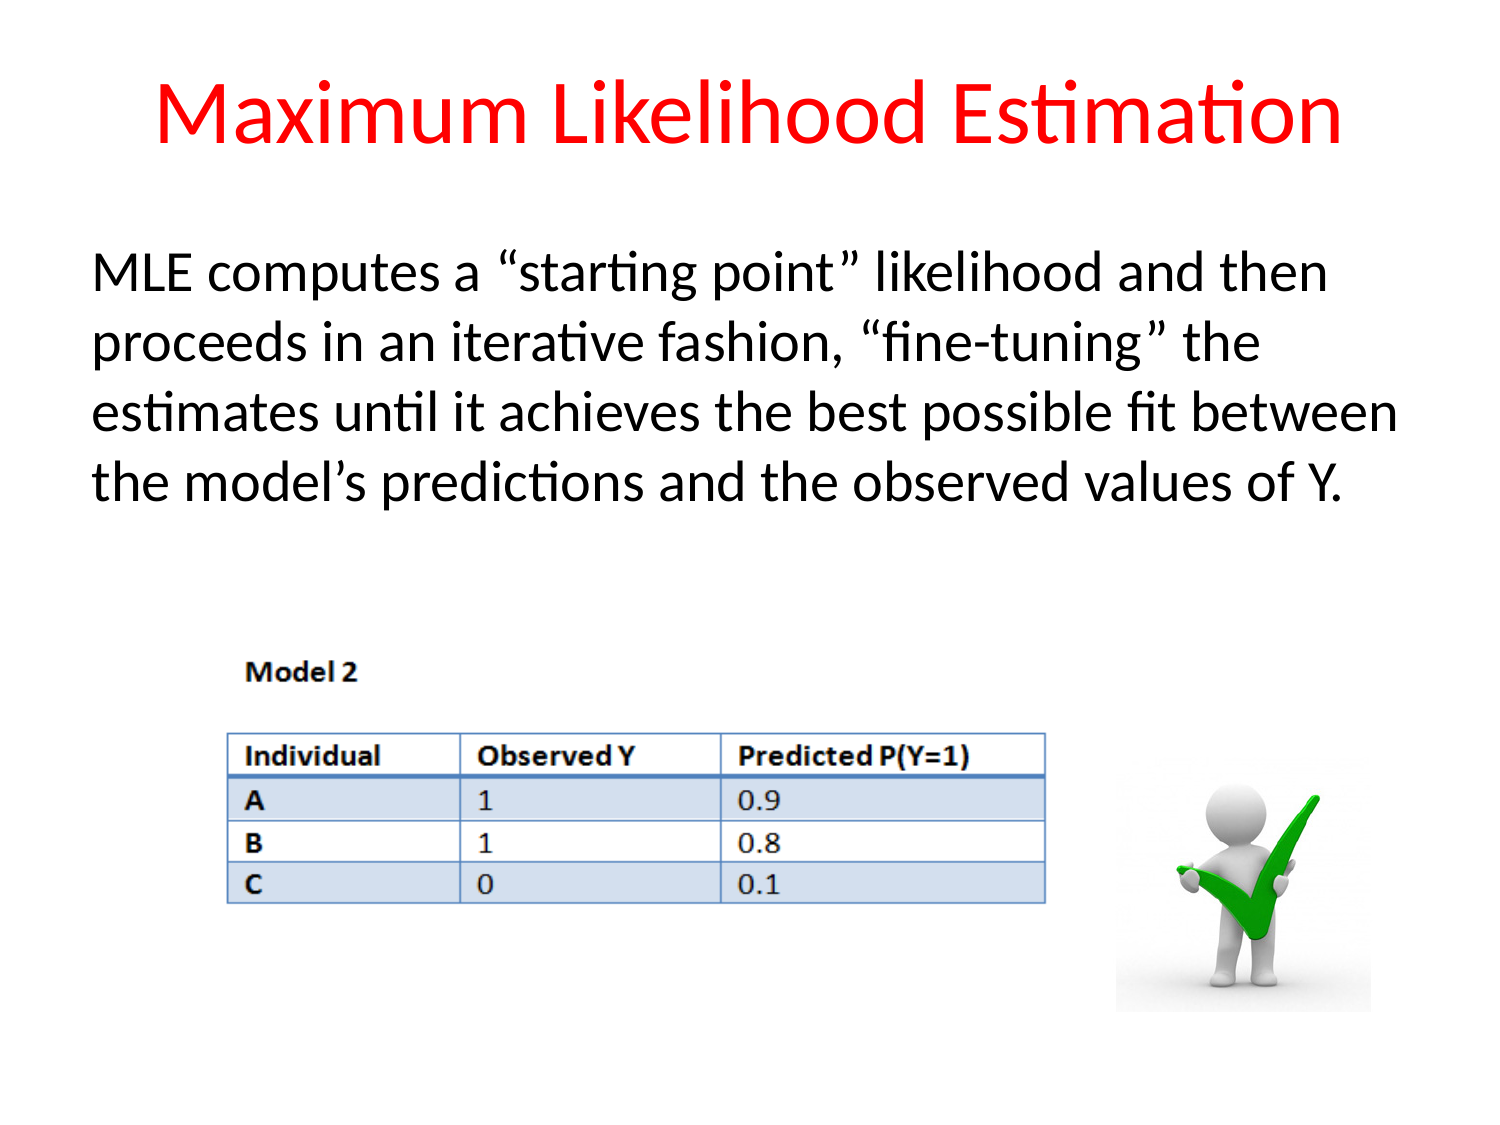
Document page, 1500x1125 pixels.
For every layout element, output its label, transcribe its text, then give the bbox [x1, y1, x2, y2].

title Maximum Likelihood Estimation [75, 13, 1425, 201]
list MLE computes a “starting point” likelihood and then proceeds in an iterative fashion, “fine-tuning” the estimates until it achieves the best possible fit between the model’s predictions and the observed values of Y. [76, 225, 1427, 1011]
picture [200, 633, 1075, 929]
picture [1104, 756, 1394, 1012]
